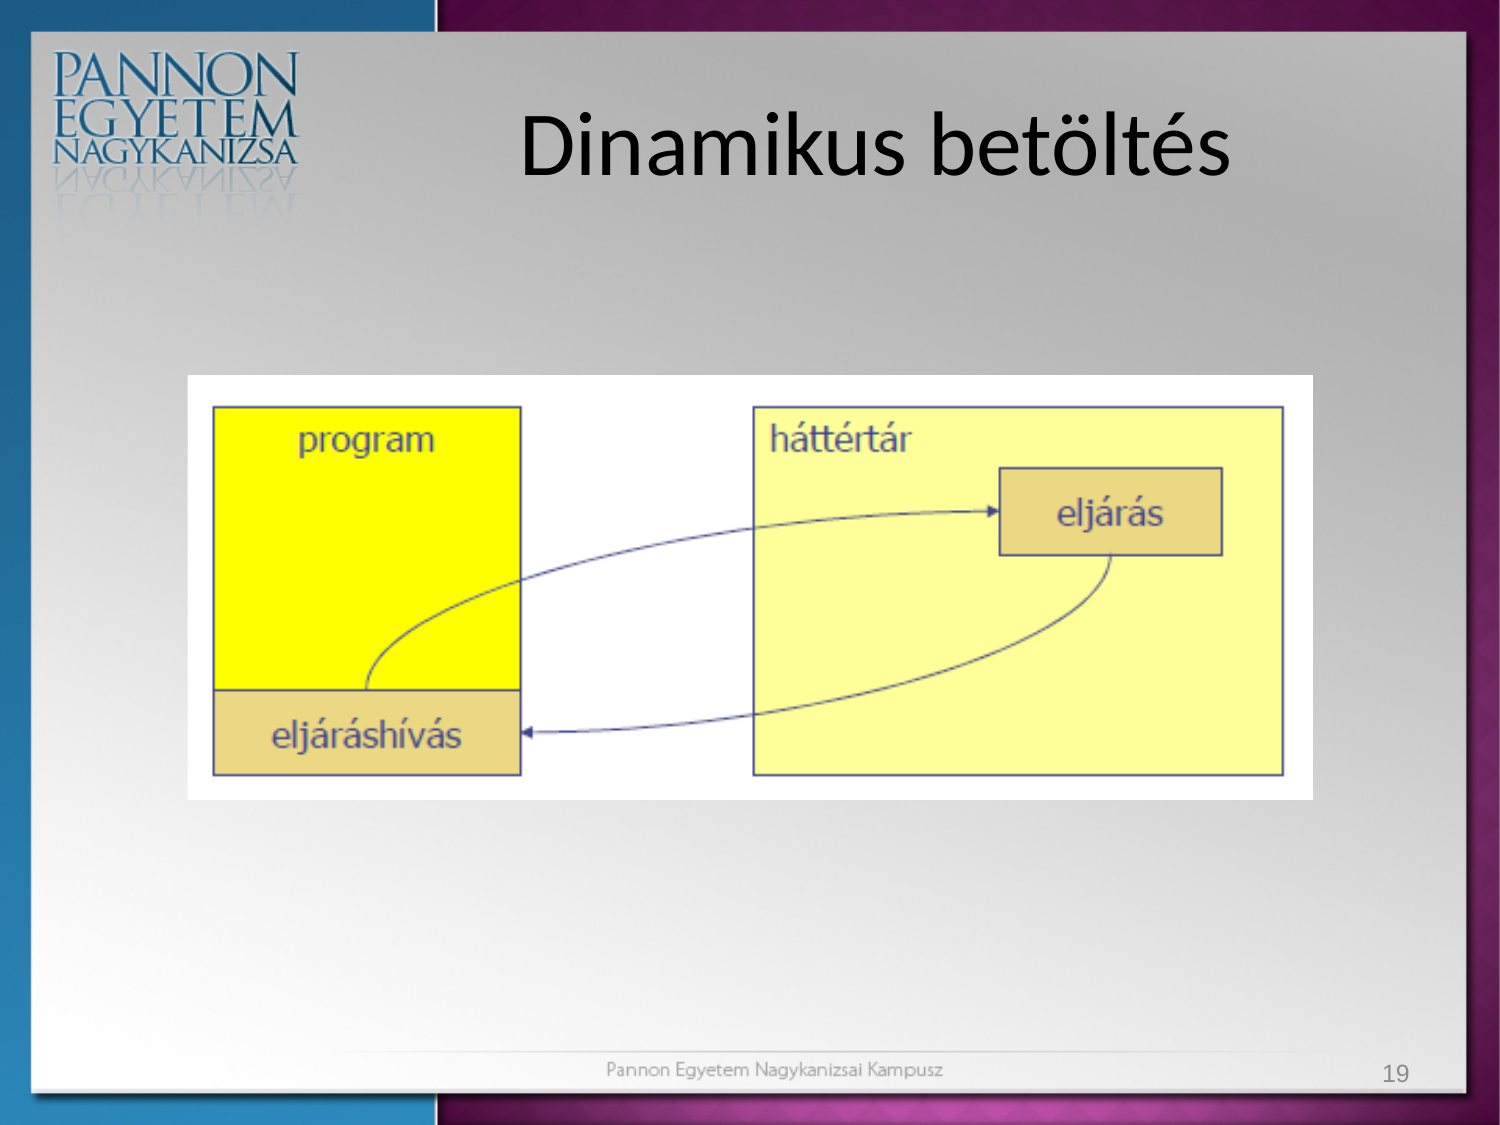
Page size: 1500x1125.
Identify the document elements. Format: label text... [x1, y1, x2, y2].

title Dinamikus betöltés [328, 45, 1425, 233]
slide_number 19 [1074, 1042, 1425, 1103]
picture [0, 0, 1500, 1125]
